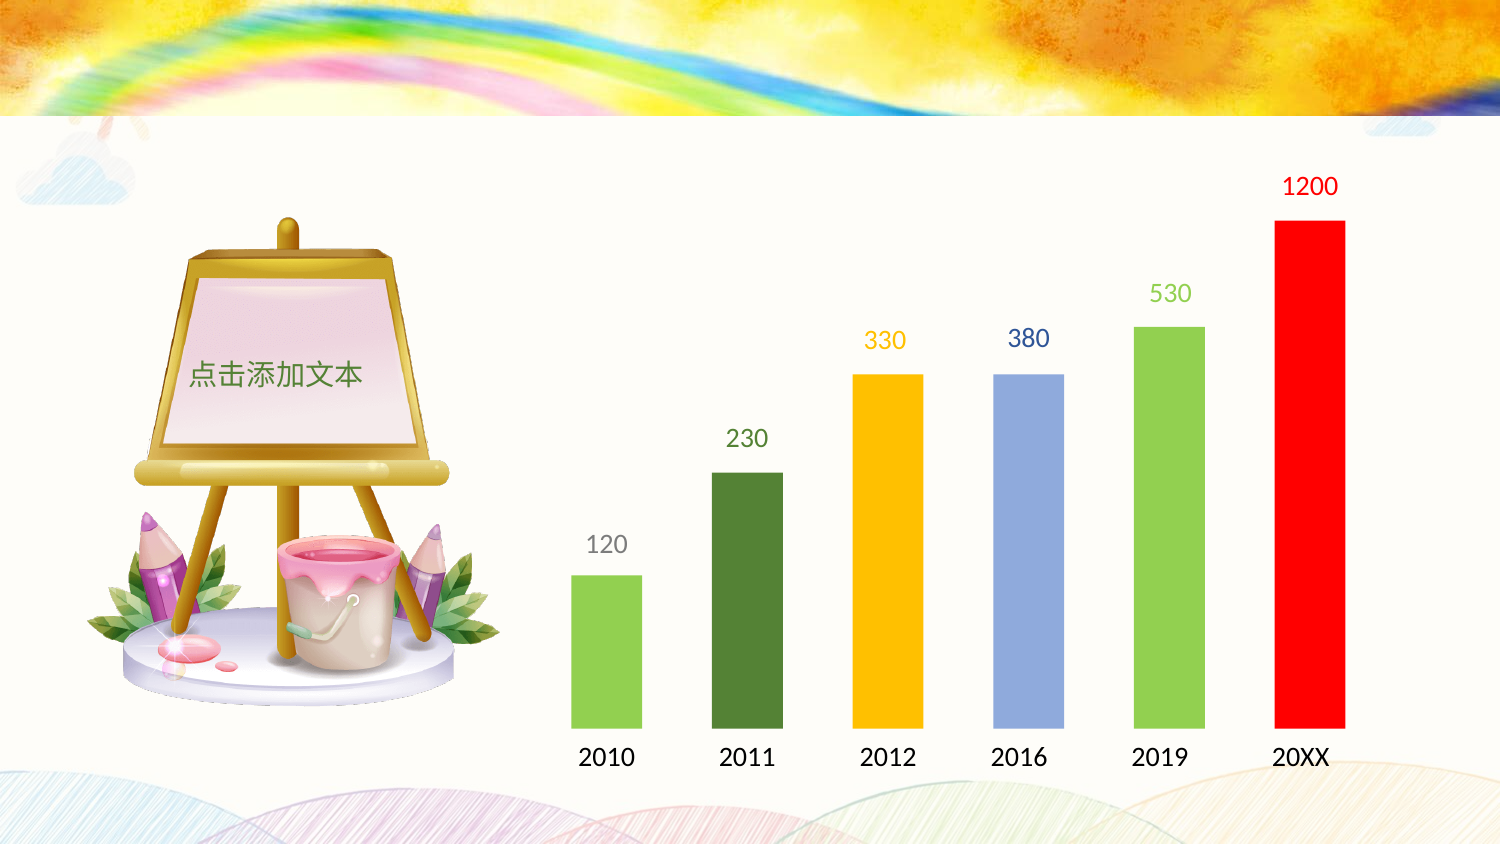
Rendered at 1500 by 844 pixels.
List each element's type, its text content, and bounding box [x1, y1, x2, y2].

text_box [711, 472, 784, 730]
text_box 20XX [1257, 731, 1345, 780]
text_box 380 [992, 311, 1065, 360]
text_box 2012 [844, 731, 932, 780]
text_box 2011 [704, 731, 791, 780]
text_box [1274, 220, 1346, 730]
text_box 1200 [1266, 160, 1354, 209]
text_box [852, 373, 924, 730]
text_box 2019 [1116, 731, 1204, 780]
text_box [1133, 326, 1206, 730]
text_box 2010 [563, 731, 651, 780]
text_box 230 [710, 412, 784, 461]
text_box [992, 373, 1065, 730]
text_box 120 [570, 517, 643, 567]
text_box [570, 574, 643, 730]
text_box 530 [1134, 267, 1207, 316]
text_box 2016 [975, 731, 1063, 780]
picture [0, 0, 1500, 116]
text_box 330 [848, 313, 922, 363]
picture [82, 207, 522, 725]
